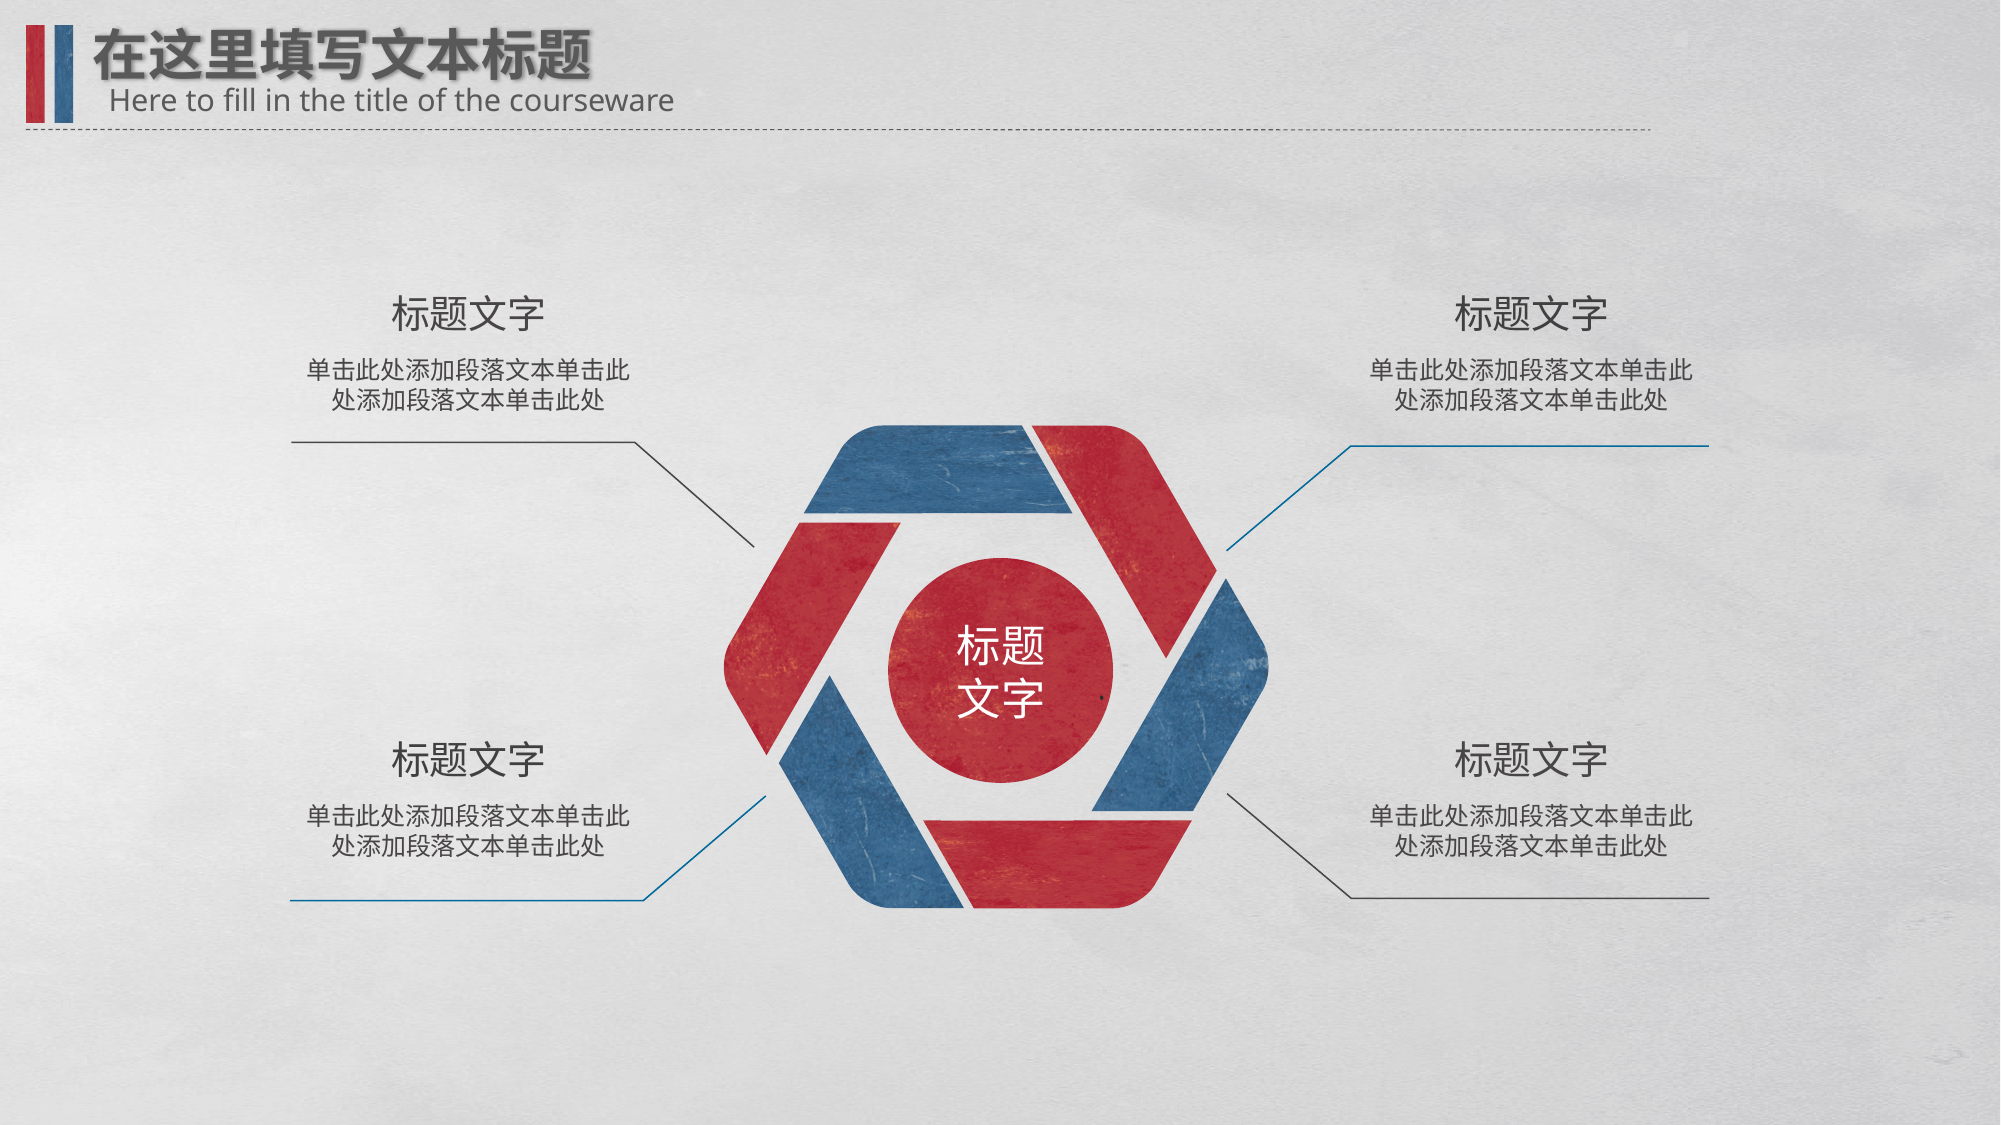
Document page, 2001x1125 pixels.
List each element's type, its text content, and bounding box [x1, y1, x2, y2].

text_box [803, 425, 1073, 514]
text_box [25, 25, 46, 124]
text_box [888, 557, 1113, 783]
text_box [291, 442, 755, 548]
text_box [1091, 578, 1269, 812]
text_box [275, 278, 662, 426]
text_box [1031, 425, 1217, 659]
text_box [923, 820, 1192, 909]
text_box 在这里填写文本标题 [78, 12, 787, 95]
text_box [1338, 725, 1725, 872]
text_box [778, 675, 964, 909]
text_box [289, 795, 766, 901]
text_box [1226, 446, 1709, 551]
text_box [54, 25, 74, 124]
text_box [723, 522, 901, 756]
picture [0, 0, 2001, 1125]
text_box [1338, 278, 1725, 426]
text_box [1227, 793, 1710, 899]
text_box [275, 725, 662, 872]
text_box Here to fill in the title of the courseware [93, 73, 690, 125]
